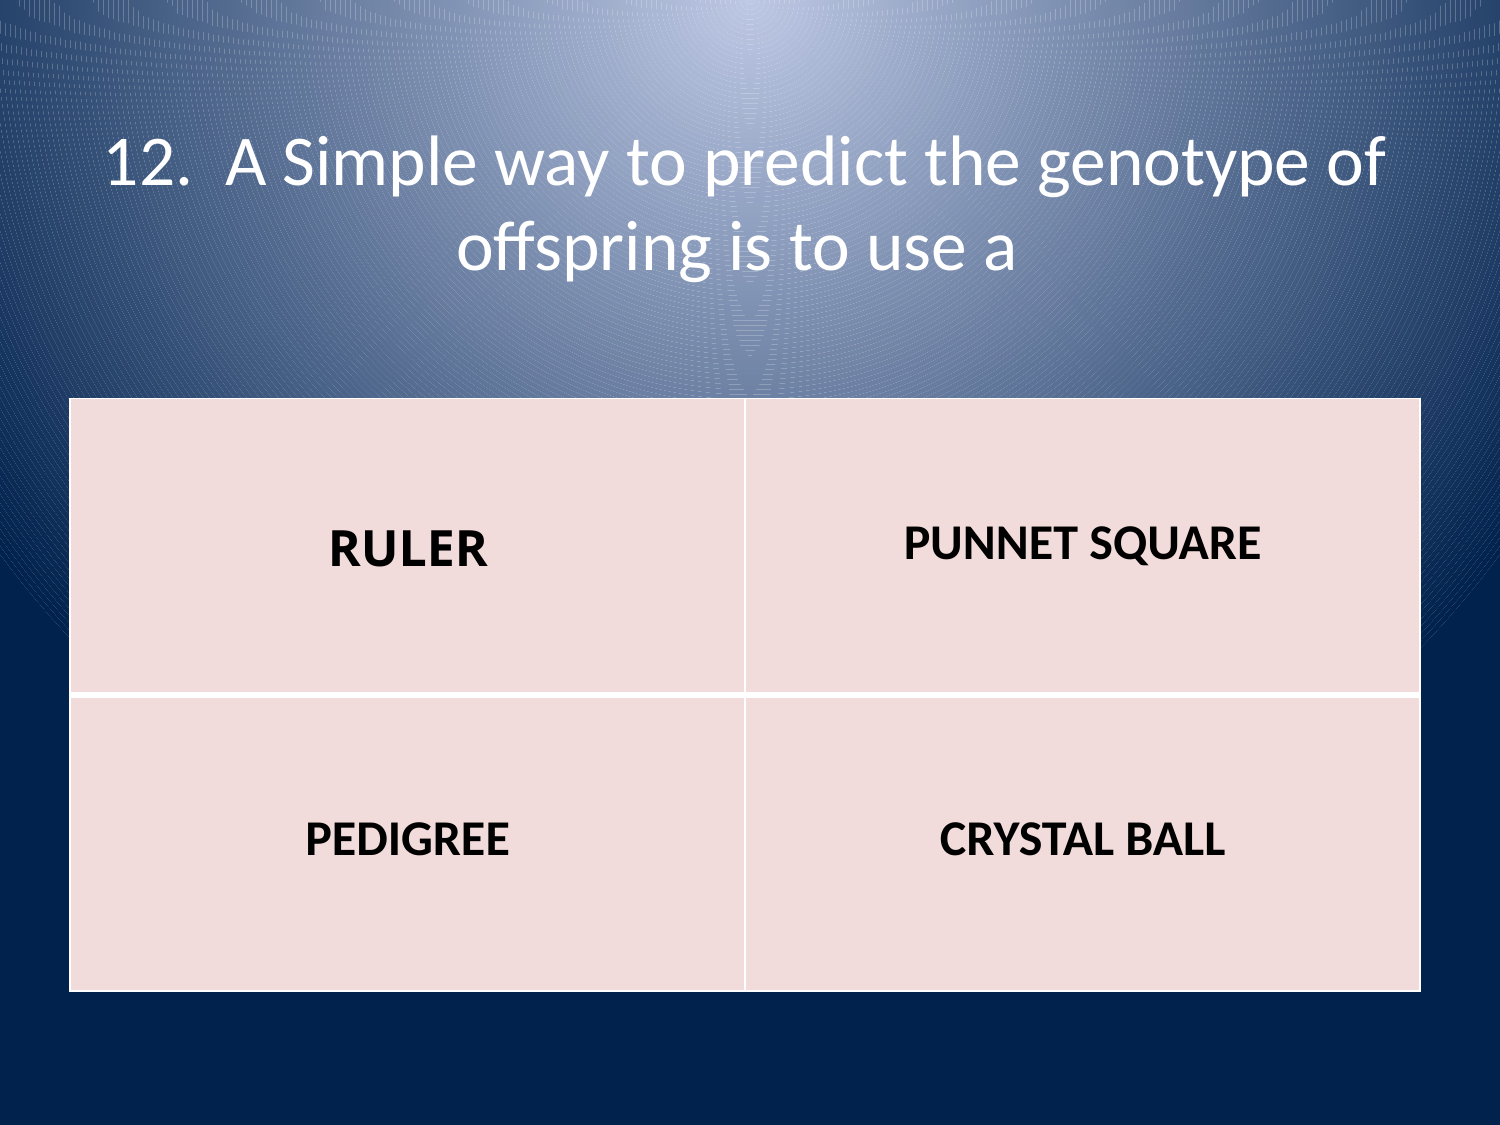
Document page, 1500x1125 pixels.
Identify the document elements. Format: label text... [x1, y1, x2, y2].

table_cell PEDIGREE [71, 698, 744, 990]
table_header PUNNET SQUARE [746, 399, 1419, 692]
table_cell CRYSTAL BALL [746, 698, 1419, 990]
title 12. A Simple way to predict the genotype of offspring is to use a [70, 105, 1421, 293]
table_header RULER [71, 399, 744, 692]
